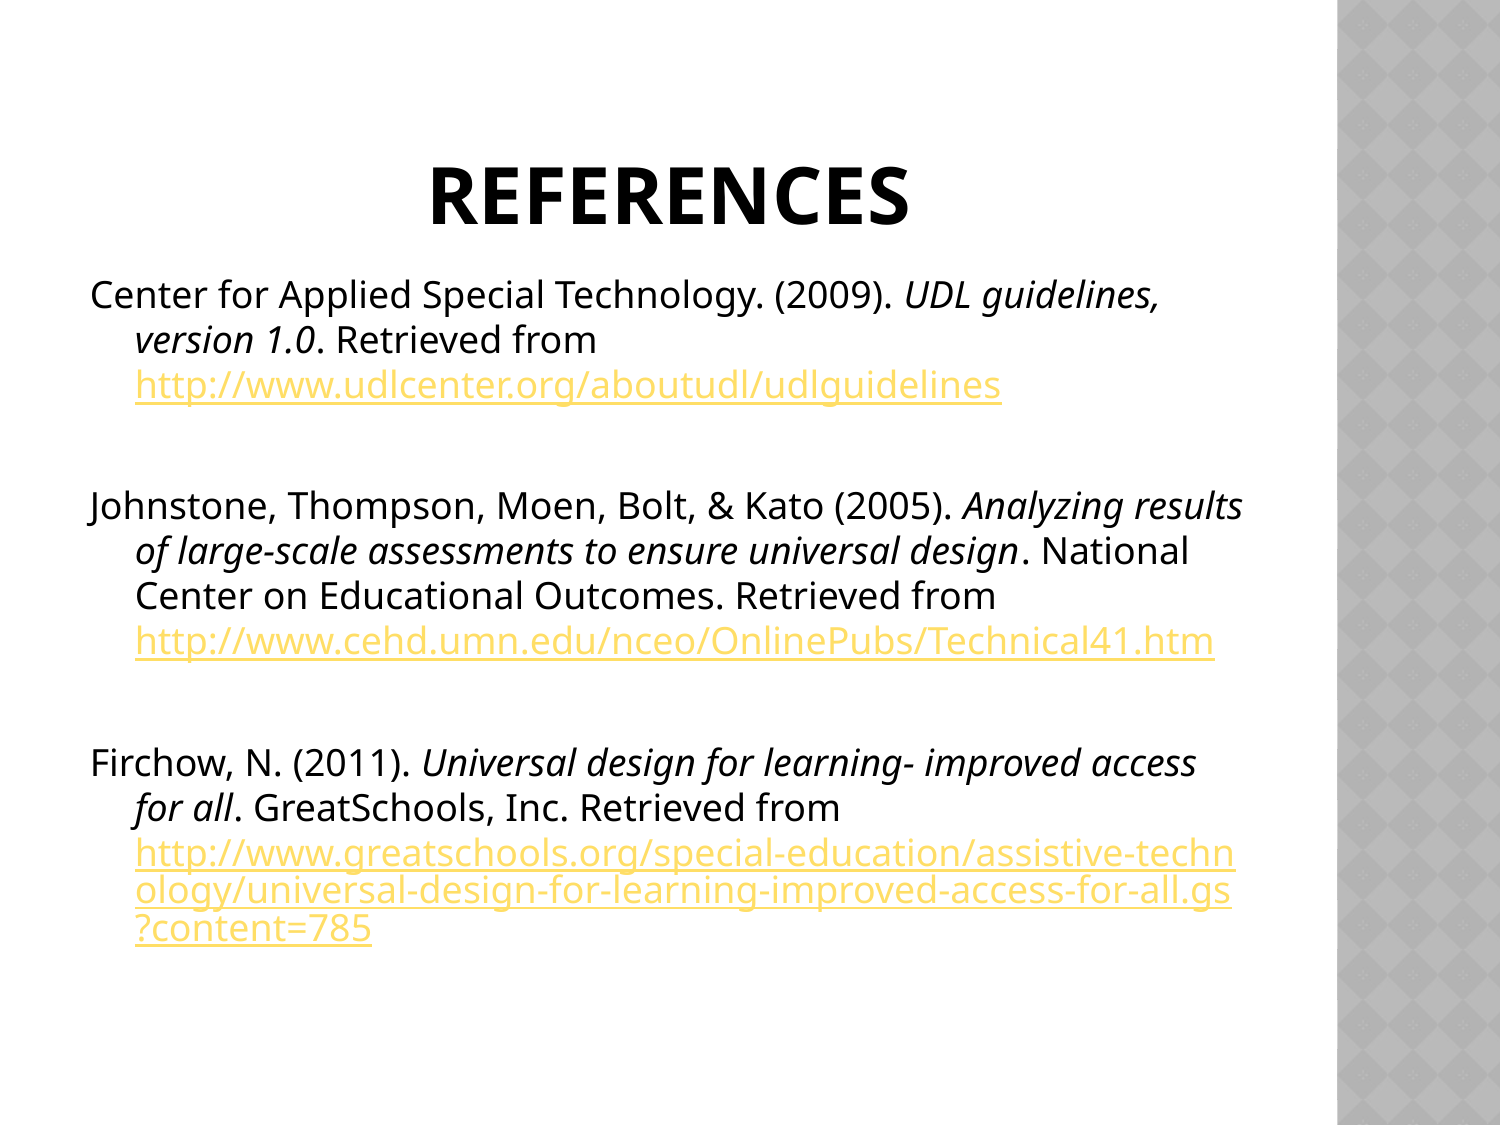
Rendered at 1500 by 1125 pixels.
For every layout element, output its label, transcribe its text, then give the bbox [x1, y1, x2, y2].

list Center for Applied Special Technology. (2009). UDL guidelines, version 1.0. Retrieved from http://www.udlcenter.org/aboutudl/udlguidelines Johnstone, Thompson, Moen, Bolt, & Kato (2005). Analyzing results of large-scale assessments to ensure universal design. National Center on Educational Outcomes. Retrieved from http://www.cehd.umn.edu/nceo/OnlinePubs/Technical41.htm Firchow, N. (2011). Universal design for learning- improved access for all. GreatSchools, Inc. Retrieved from http://www.greatschools.org/special-education/assistive-technology/universal-design-for-learning-improved-access-for-all.gs?content=785 [75, 264, 1263, 1059]
title references [75, 52, 1263, 240]
